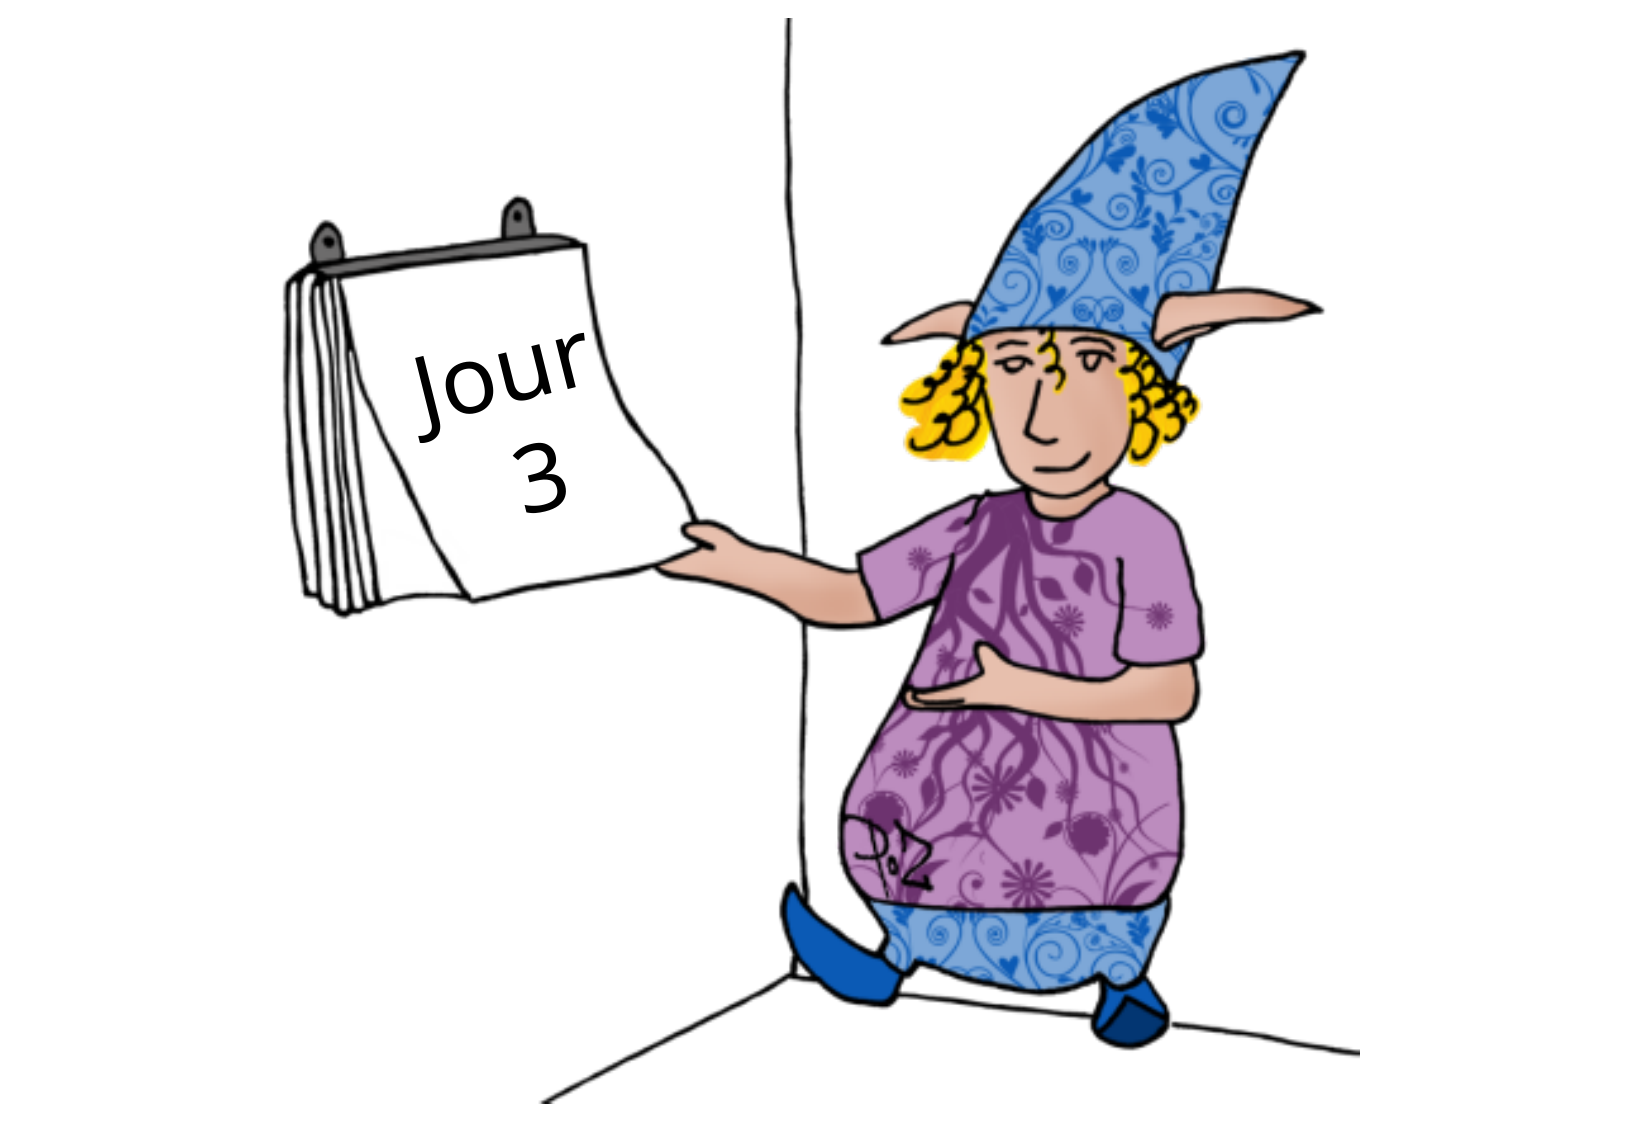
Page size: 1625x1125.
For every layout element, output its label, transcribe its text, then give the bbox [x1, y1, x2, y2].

picture [264, 18, 1360, 1104]
text_box Jour 3 [338, 268, 692, 576]
